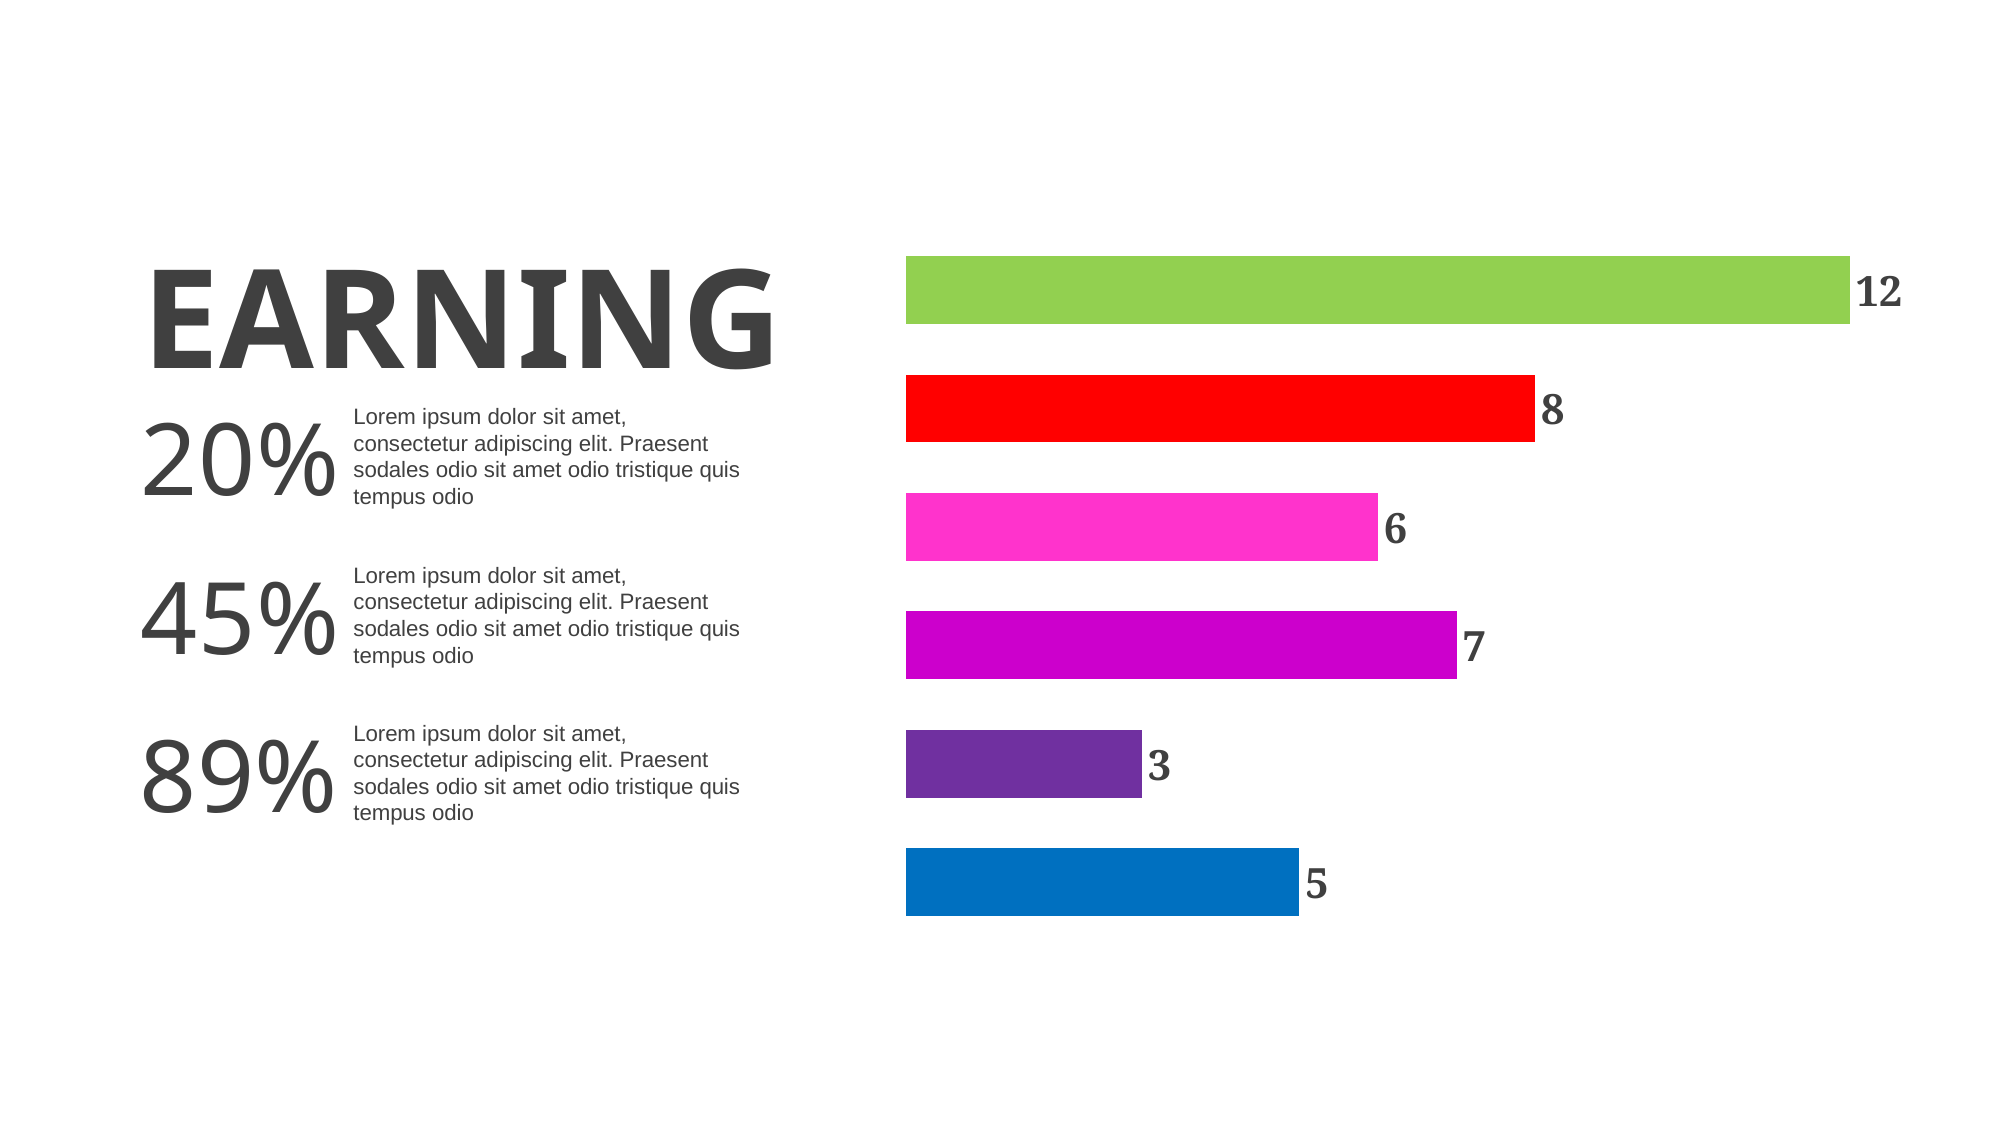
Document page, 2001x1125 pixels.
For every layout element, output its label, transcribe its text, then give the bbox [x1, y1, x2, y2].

text_box 45% [125, 547, 355, 682]
text_box 89% [124, 704, 354, 840]
text_box Lorem ipsum dolor sit amet, consectetur adipiscing elit. Praesent sodales odio sit amet odio tristique quis tempus odio [338, 553, 761, 676]
text_box Lorem ipsum dolor sit amet, consectetur adipiscing elit. Praesent sodales odio sit amet odio tristique quis tempus odio [338, 404, 761, 517]
text_box Lorem ipsum dolor sit amet, consectetur adipiscing elit. Praesent sodales odio sit amet odio tristique quis tempus odio [338, 711, 761, 833]
chart [883, 216, 2000, 957]
text_box 20% [125, 388, 355, 523]
text_box EARNING [128, 224, 832, 404]
